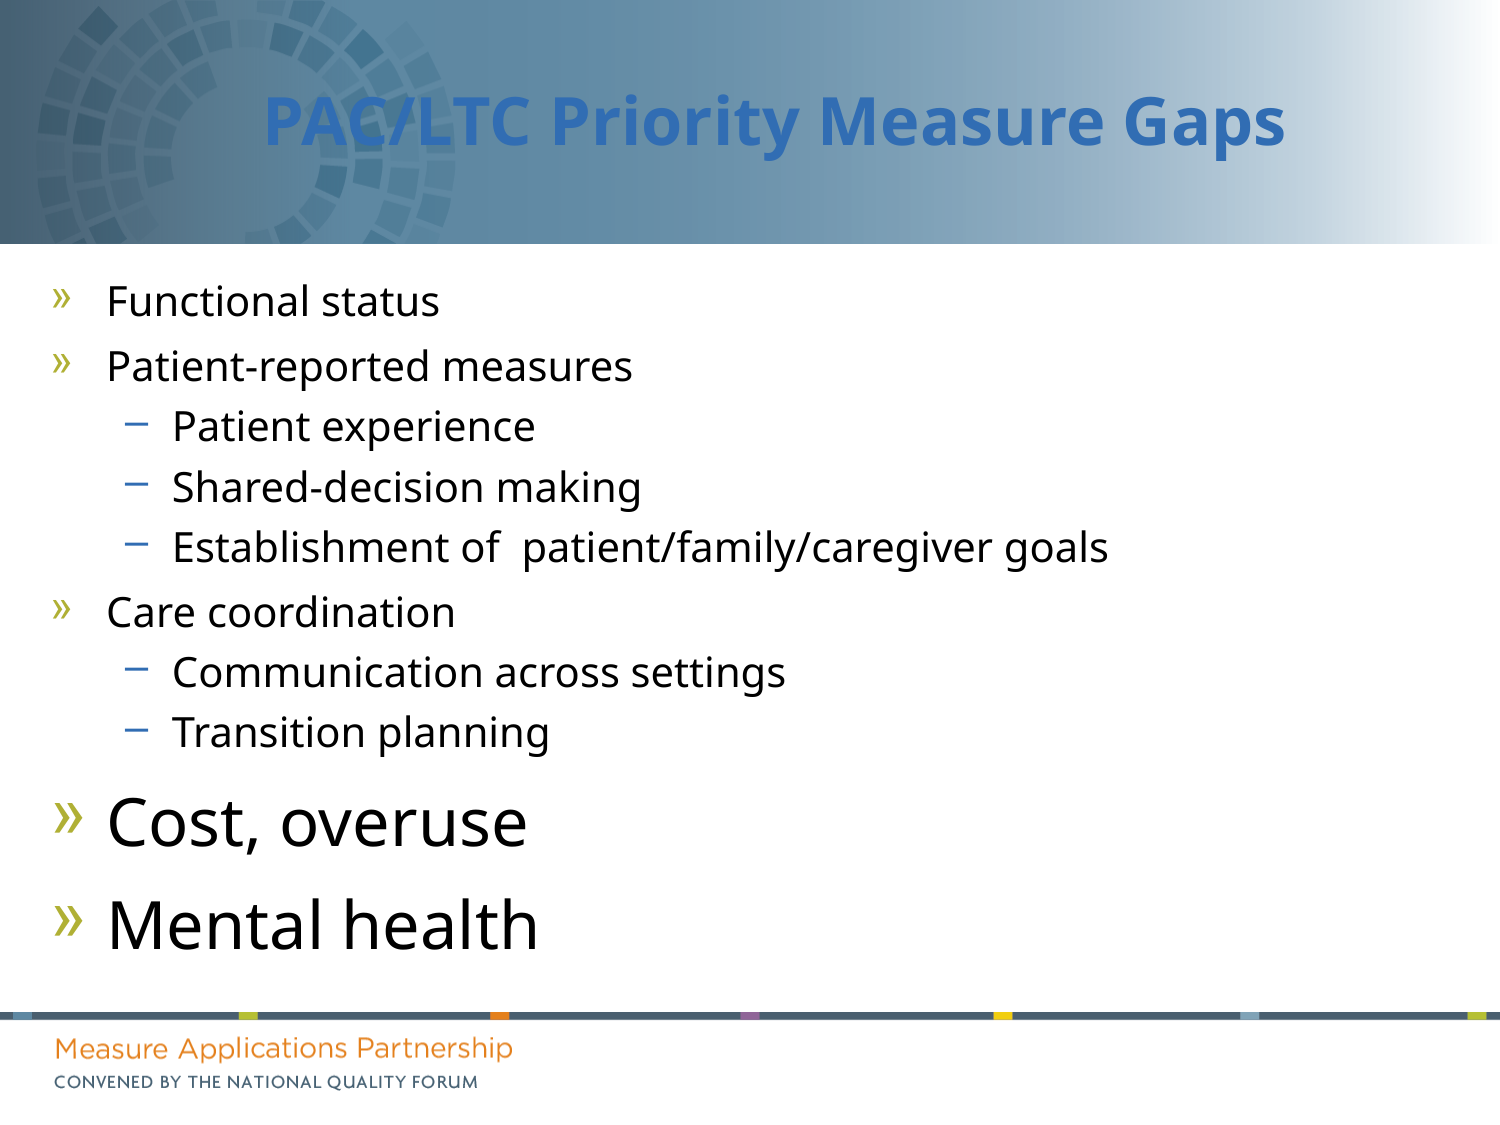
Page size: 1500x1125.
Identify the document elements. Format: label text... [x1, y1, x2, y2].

picture [0, 0, 1500, 244]
title PAC/LTC Priority Measure Gaps [124, 74, 1426, 163]
list Functional status Patient-reported measures Patient experience Shared-decision making Establishment of patient/family/caregiver goals Care coordination Communication across settings Transition planning Cost, overuse Mental health [49, 274, 1438, 1006]
picture [0, 1012, 1500, 1092]
